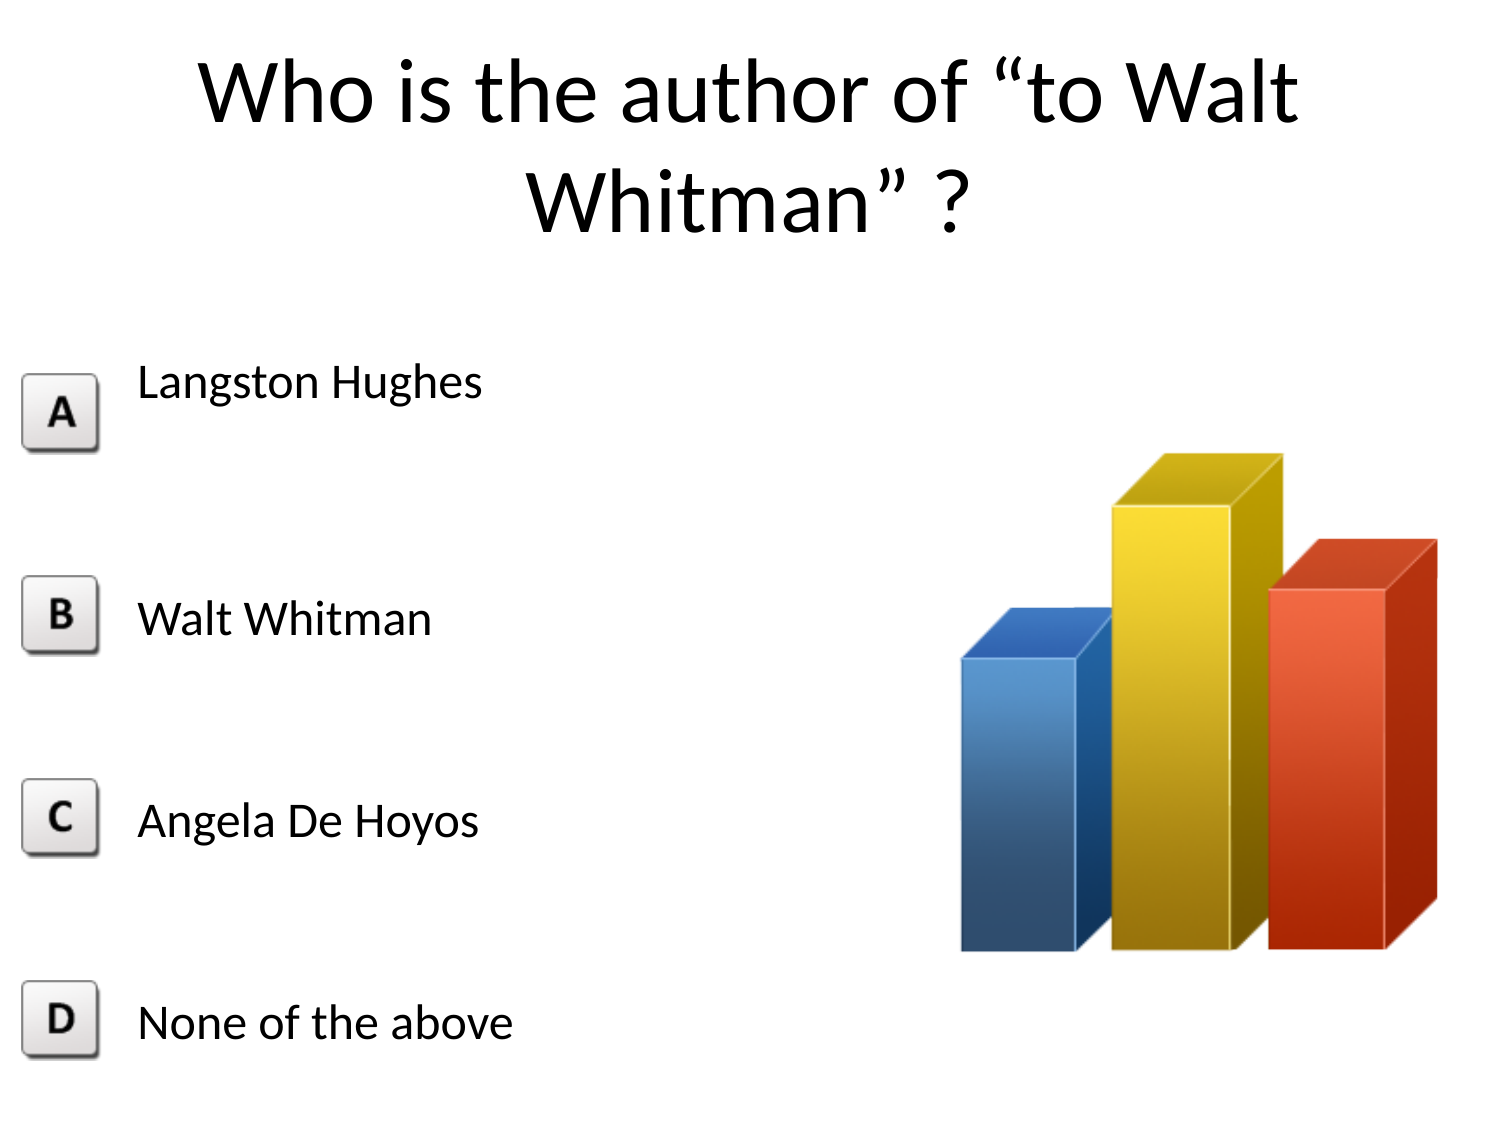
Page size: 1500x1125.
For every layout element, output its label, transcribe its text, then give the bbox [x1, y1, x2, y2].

list Angela De Hoyos [125, 727, 875, 909]
picture [20, 372, 103, 455]
list Walt Whitman [125, 525, 875, 707]
list None of the above [125, 929, 875, 1111]
list Langston Hughes [125, 322, 875, 505]
picture [20, 979, 103, 1061]
picture [20, 574, 103, 657]
picture [939, 443, 1461, 965]
title Who is the author of “to Walt Whitman” ? [20, 20, 1480, 261]
picture [20, 777, 103, 859]
